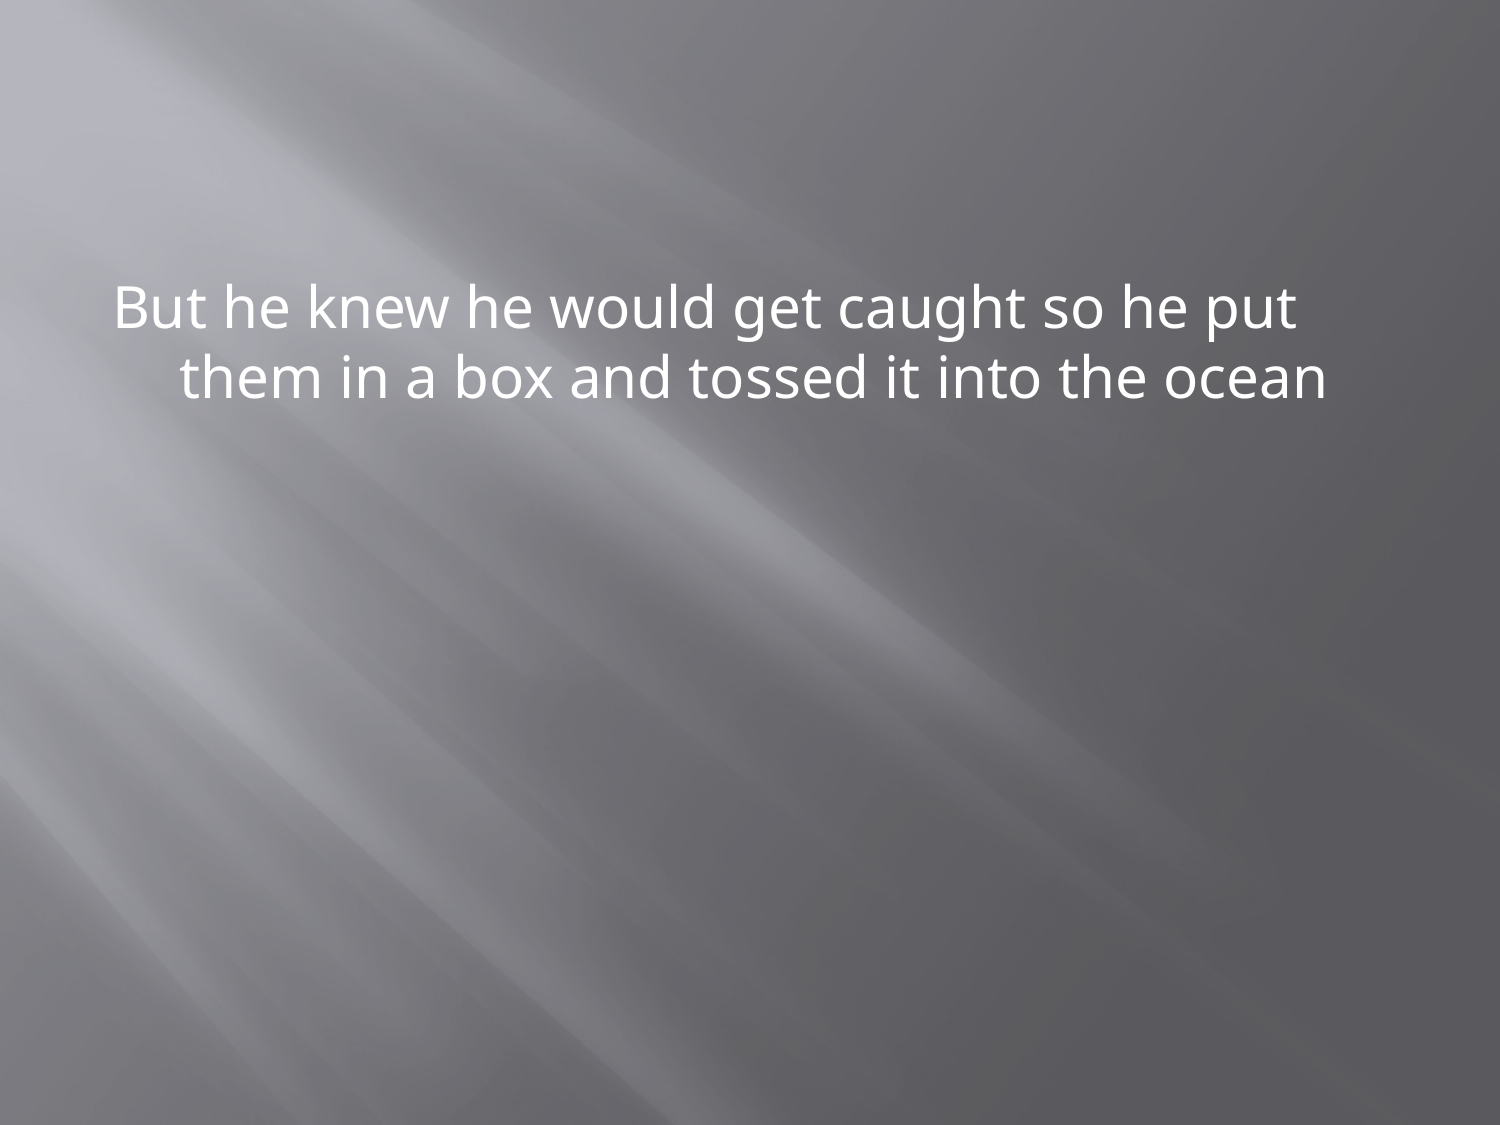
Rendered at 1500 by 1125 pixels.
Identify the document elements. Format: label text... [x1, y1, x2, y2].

list But he knew he would get caught so he put them in a box and tossed it into the ocean [75, 262, 1425, 1035]
